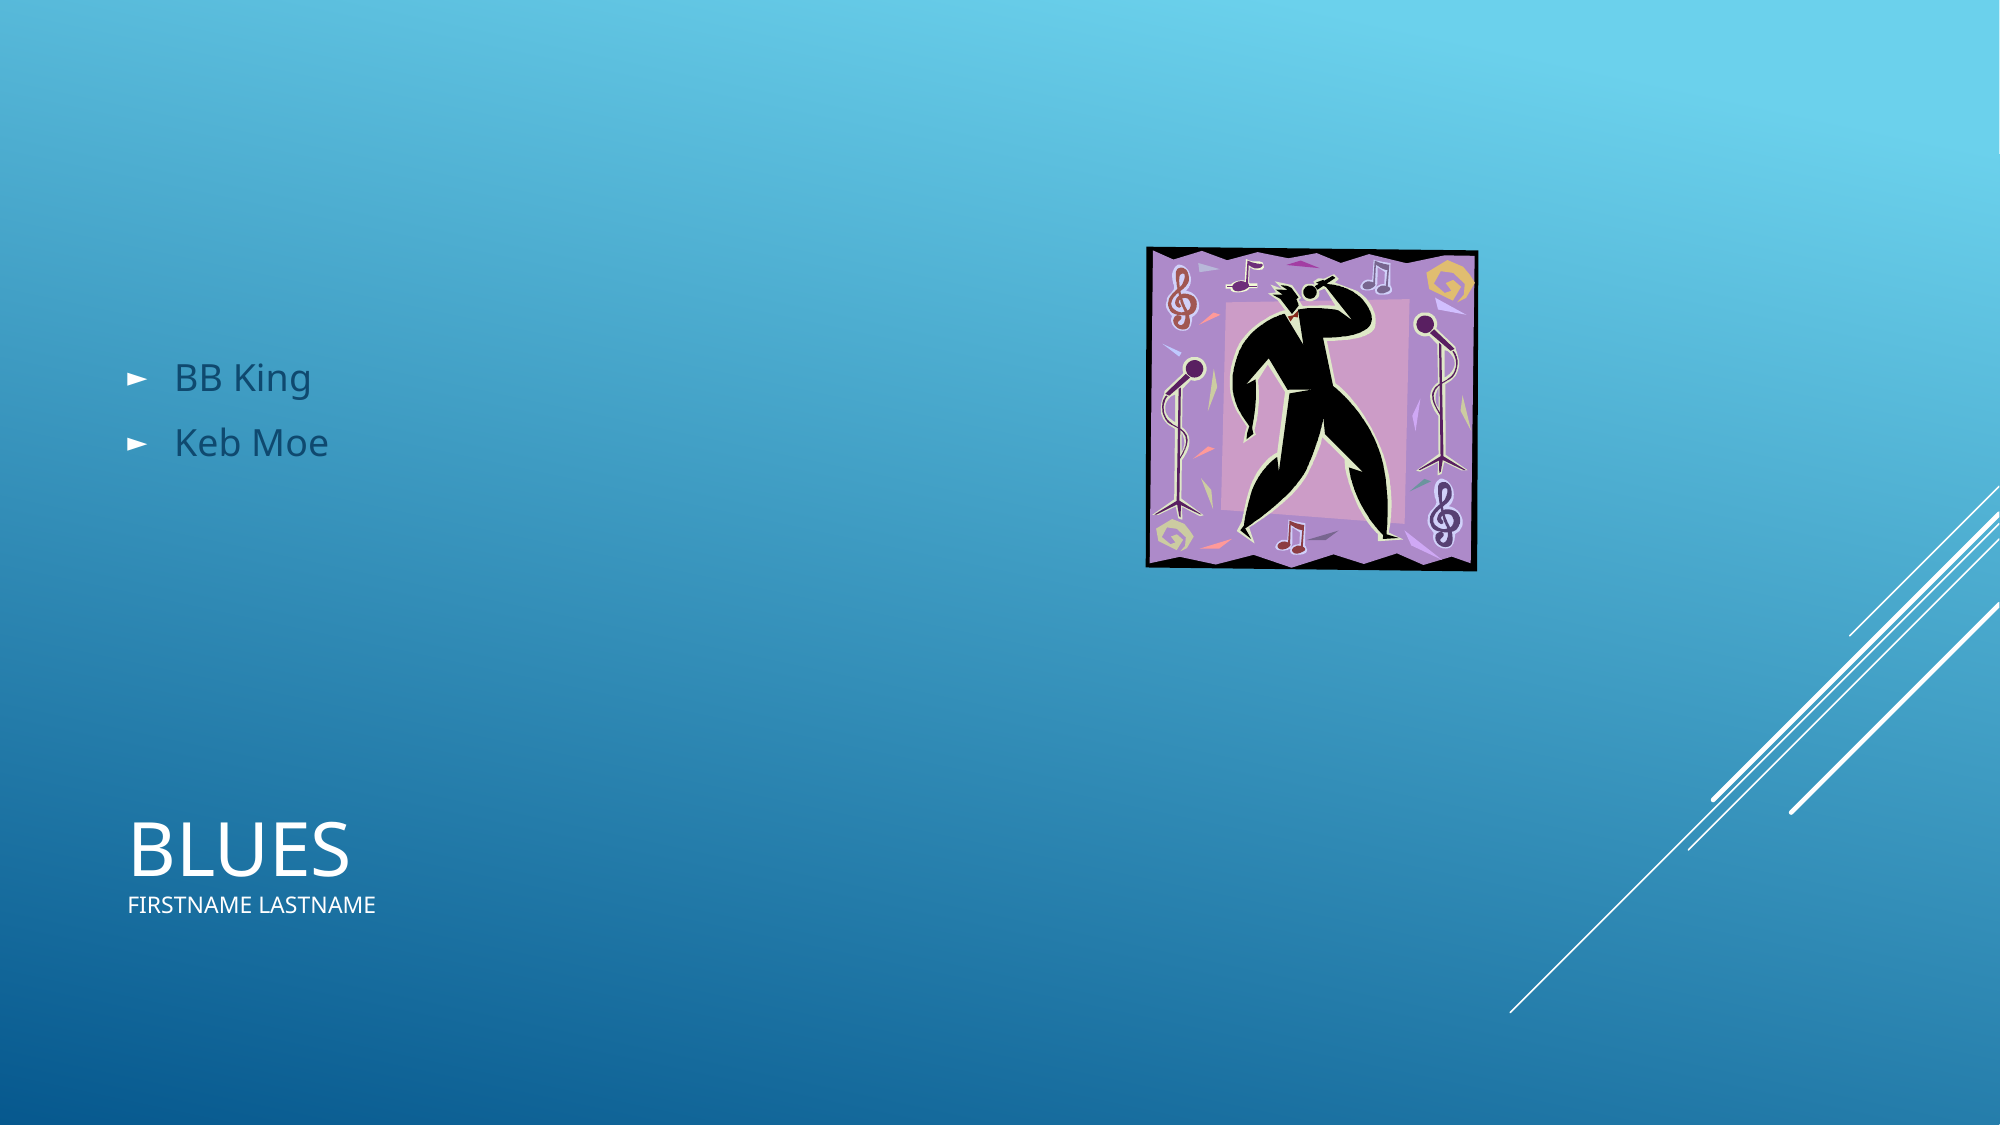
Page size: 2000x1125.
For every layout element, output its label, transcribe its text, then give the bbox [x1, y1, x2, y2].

list BB King Keb Moe [112, 112, 1513, 706]
picture [1145, 241, 1484, 577]
title Blues firstname lastname [112, 736, 1513, 984]
